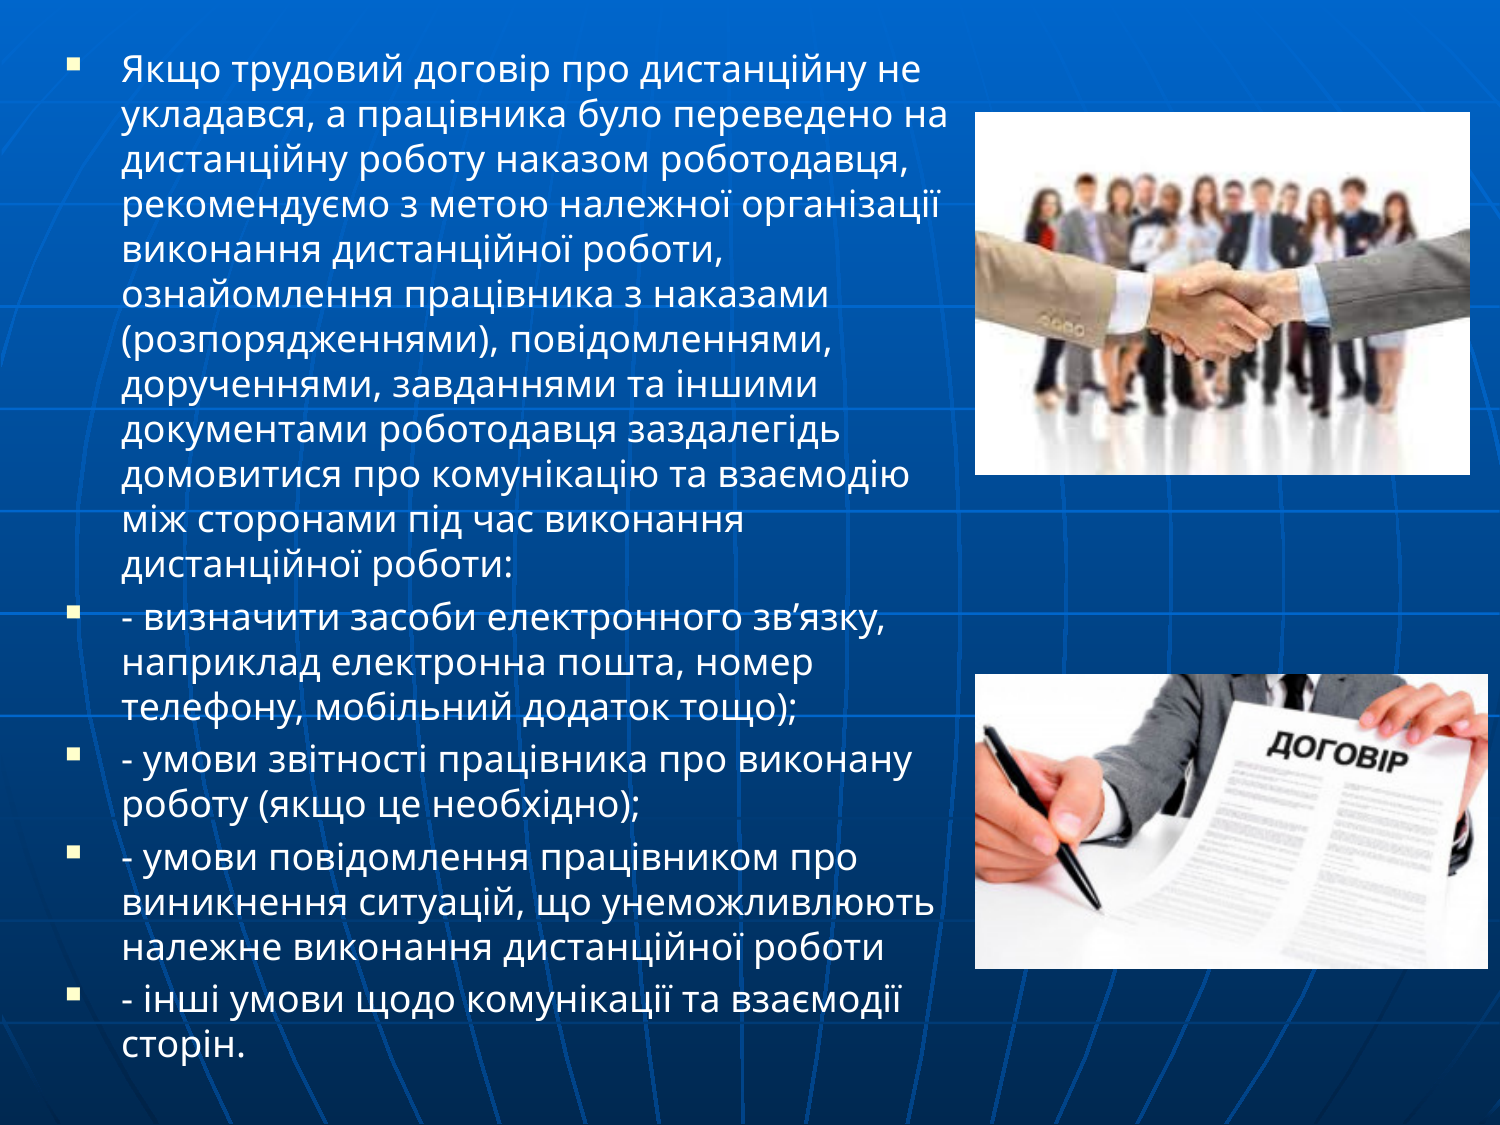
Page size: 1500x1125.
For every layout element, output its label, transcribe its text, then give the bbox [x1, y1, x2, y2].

picture [974, 112, 1470, 475]
list Якщо трудовий договір про дистанційну не укладався, а працівника було переведено на дистанційну роботу наказом роботодавця, рекомендуємо з метою належної організації виконання дистанційної роботи, ознайомлення працівника з наказами (розпорядженнями), повідомленнями, дорученнями, завданнями та іншими документами роботодавця заздалегідь домовитися про комунікацію та взаємодію між сторонами під час виконання дистанційної роботи: - визначити засоби електронного зв’язку, наприклад електронна пошта, номер телефону, мобільний додаток тощо); - умови звітності працівника про виконану роботу (якщо це необхідно); - умови повідомлення працівником про виникнення ситуацій, що унеможливлюють належне виконання дистанційної роботи - інші умови щодо комунікації та взаємодії сторін. [50, 37, 1000, 1038]
picture [974, 674, 1488, 969]
